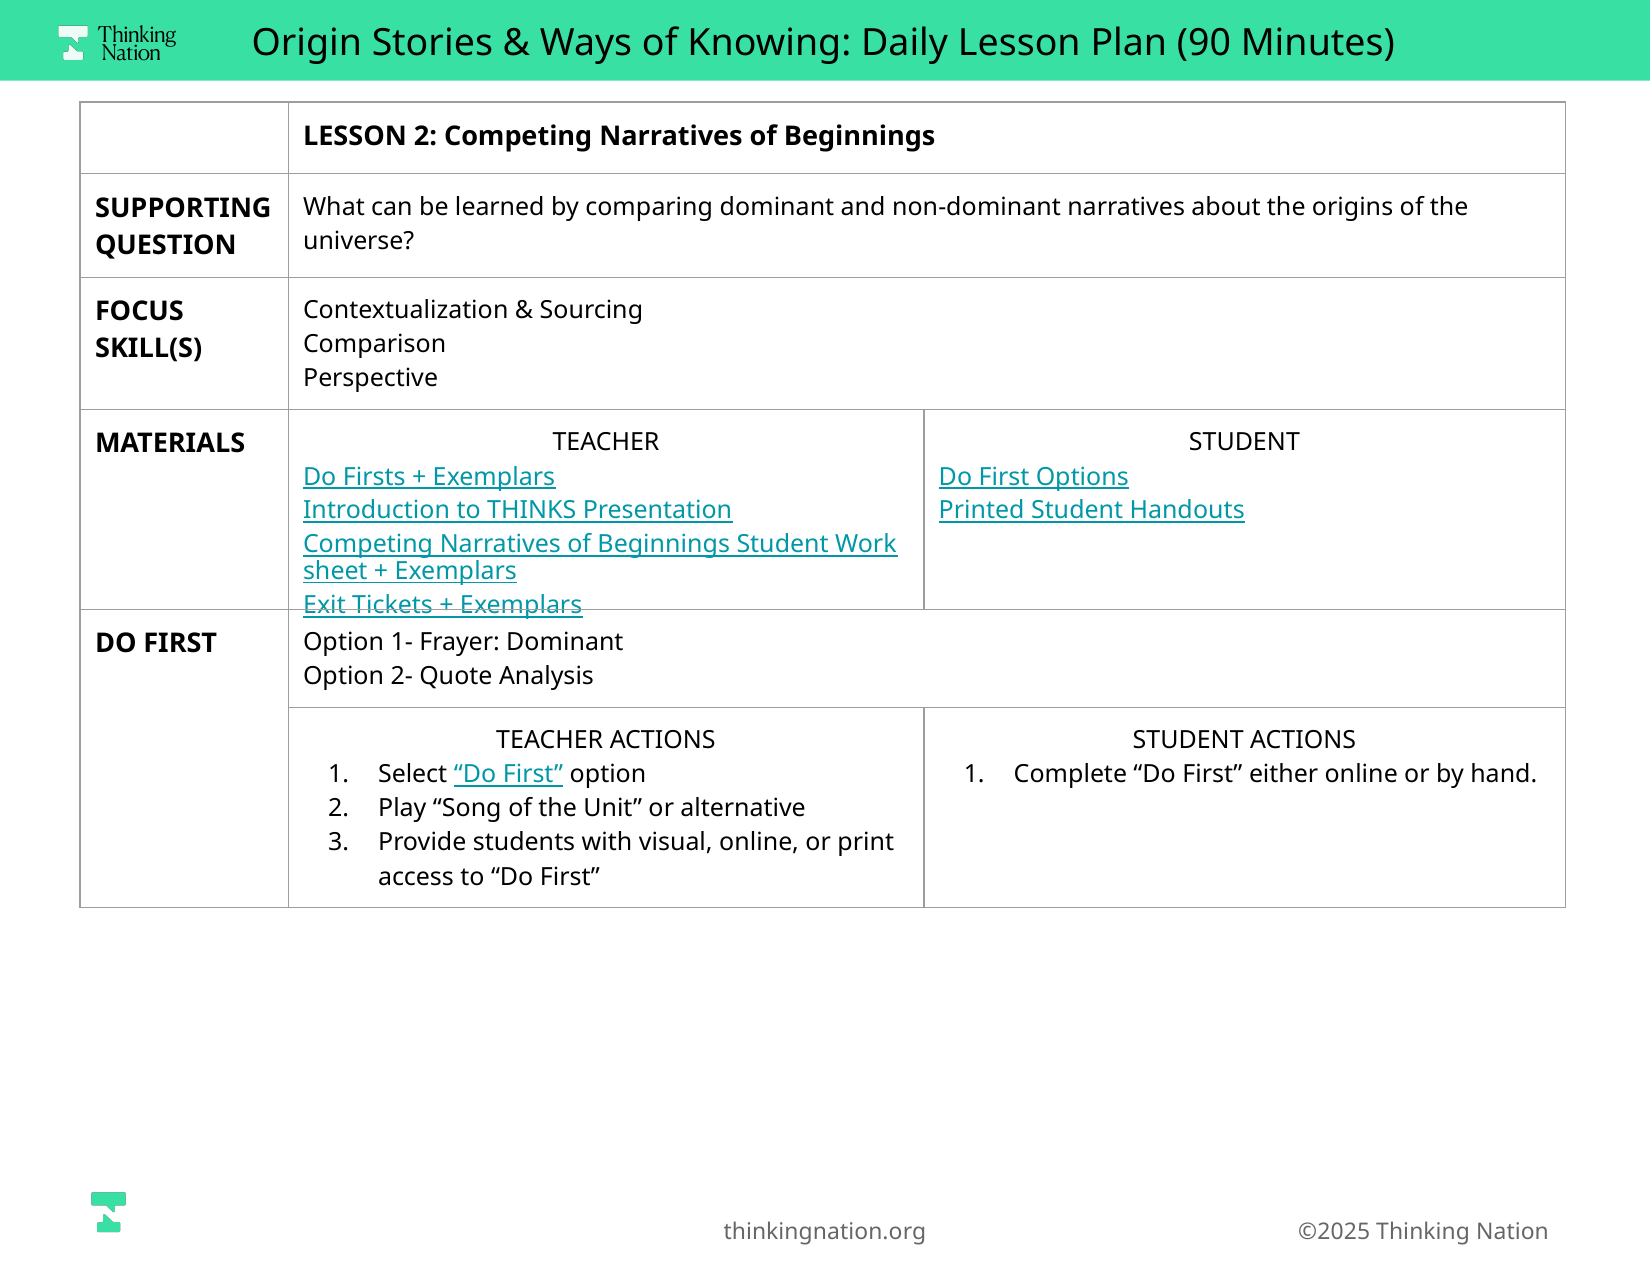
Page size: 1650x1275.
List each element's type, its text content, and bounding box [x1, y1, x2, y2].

picture [45, 14, 180, 71]
table_header LESSON 2: Competing Narratives of Beginnings [289, 103, 1565, 173]
text_box ©2025 Thinking Nation [1174, 1200, 1566, 1240]
table_cell DO FIRST [81, 610, 288, 907]
text_box Origin Stories & Ways of Knowing: Daily Lesson Plan (90 Minutes) [0, 0, 1650, 81]
table_cell TEACHER ACTIONS Select “Do First” option Play “Song of the Unit” or alternative Provide students with visual, online, or print access to “Do First” [289, 708, 923, 907]
table_cell SUPPORTING QUESTION [81, 174, 288, 277]
table_cell MATERIALS [81, 410, 288, 609]
picture [80, 1184, 136, 1240]
table_cell Option 1- Frayer: Dominant Option 2- Quote Analysis [289, 610, 1565, 707]
table_cell Contextualization & Sourcing Comparison Perspective [289, 278, 1565, 409]
table_cell STUDENT Do First Options Printed Student Handouts [925, 410, 1565, 609]
table_cell STUDENT ACTIONS Complete “Do First” either online or by hand. [925, 708, 1565, 907]
text_box thinkingnation.org [629, 1200, 1021, 1240]
table_header [81, 103, 288, 173]
table_cell What can be learned by comparing dominant and non-dominant narratives about the origins of the universe? [289, 174, 1565, 277]
table_cell FOCUS SKILL(S) [81, 278, 288, 409]
table_cell TEACHER Do Firsts + Exemplars Introduction to THINKS Presentation Competing Narratives of Beginnings Student Worksheet + Exemplars Exit Tickets + Exemplars [289, 410, 923, 609]
